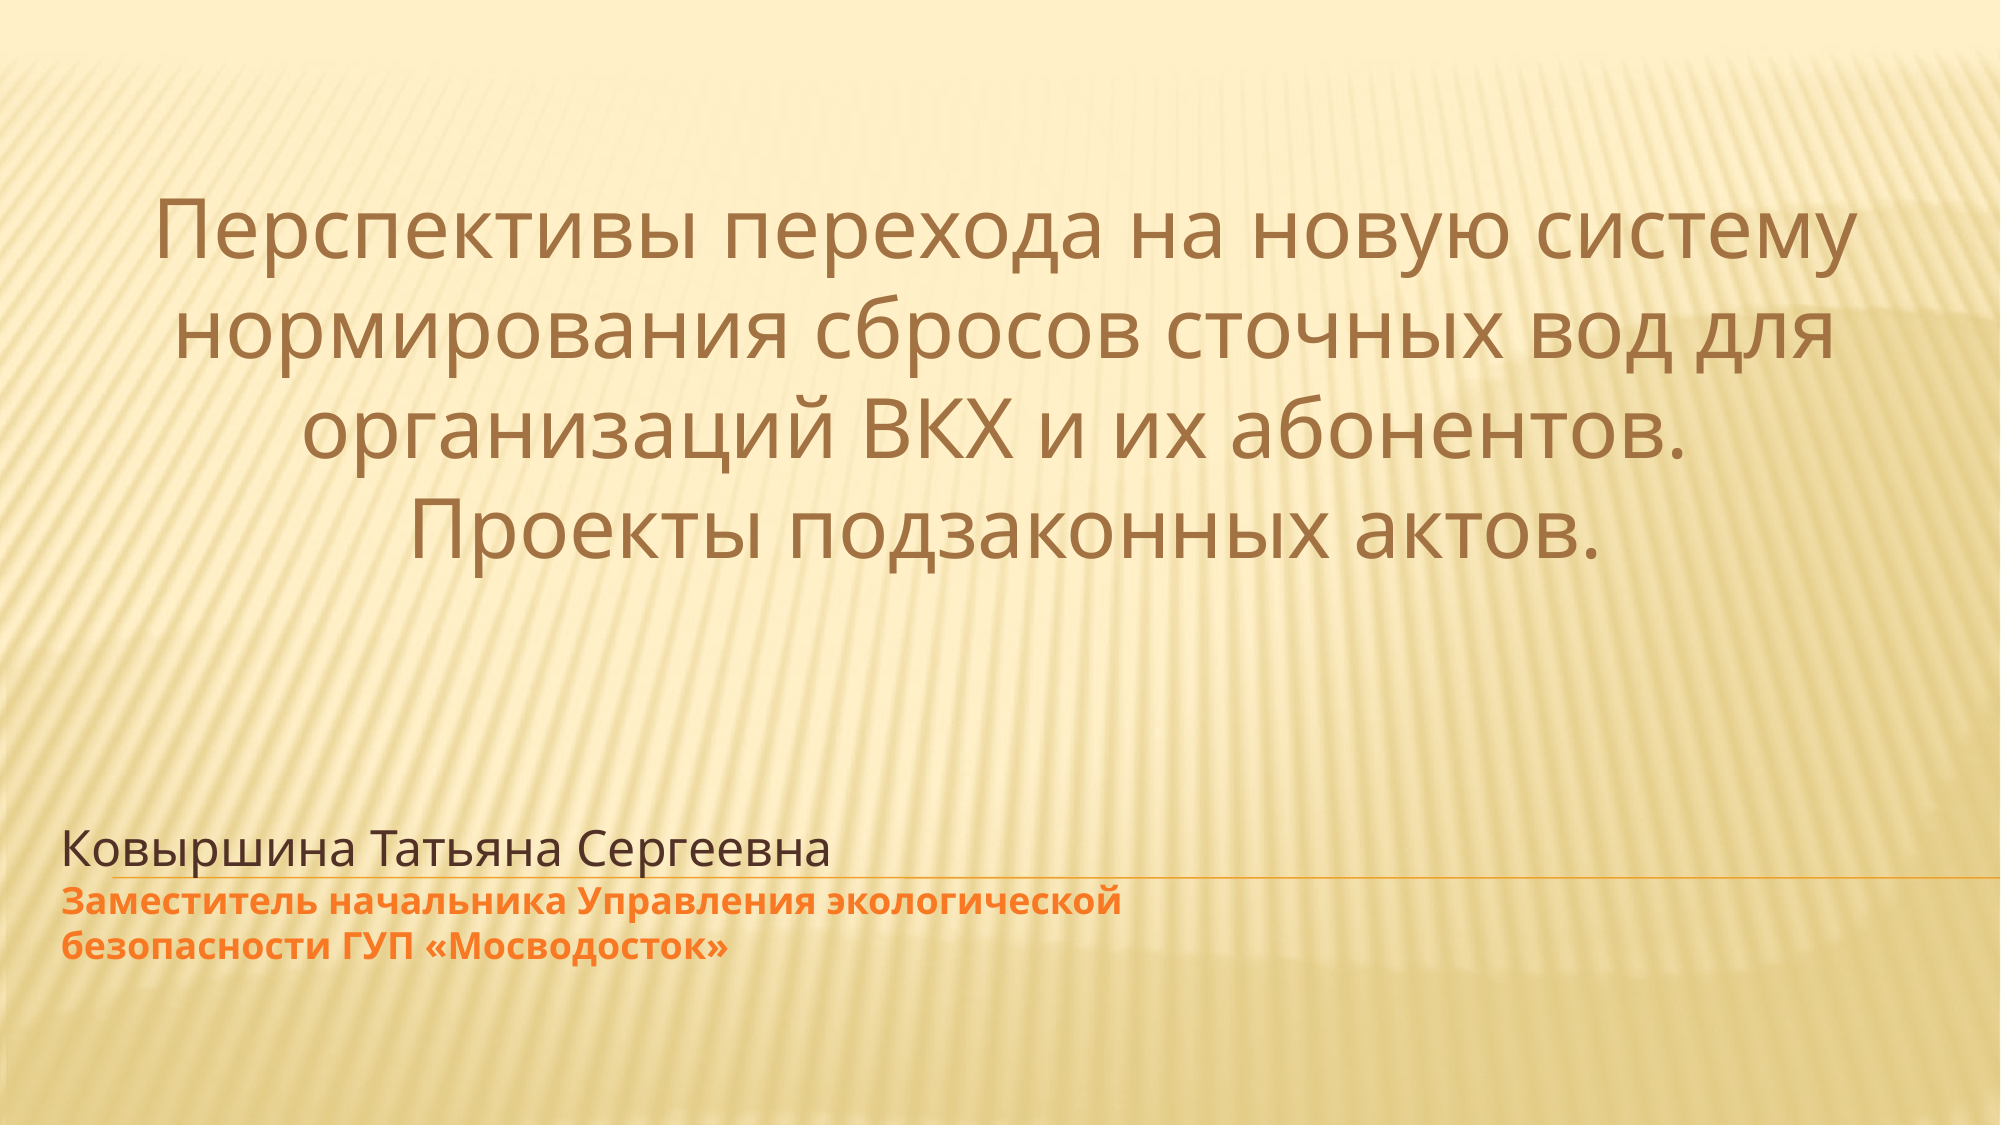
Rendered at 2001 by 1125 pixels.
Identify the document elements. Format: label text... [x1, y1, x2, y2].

text_box Ковыршина Татьяна Сергеевна Заместитель начальника Управления экологической безопасности ГУП «Мосводосток» [45, 809, 1275, 975]
text_box Перспективы перехода на новую систему нормирования сбросов сточных вод для организаций ВКХ и их абонентов. Проекты подзаконных актов. [123, 168, 1888, 583]
